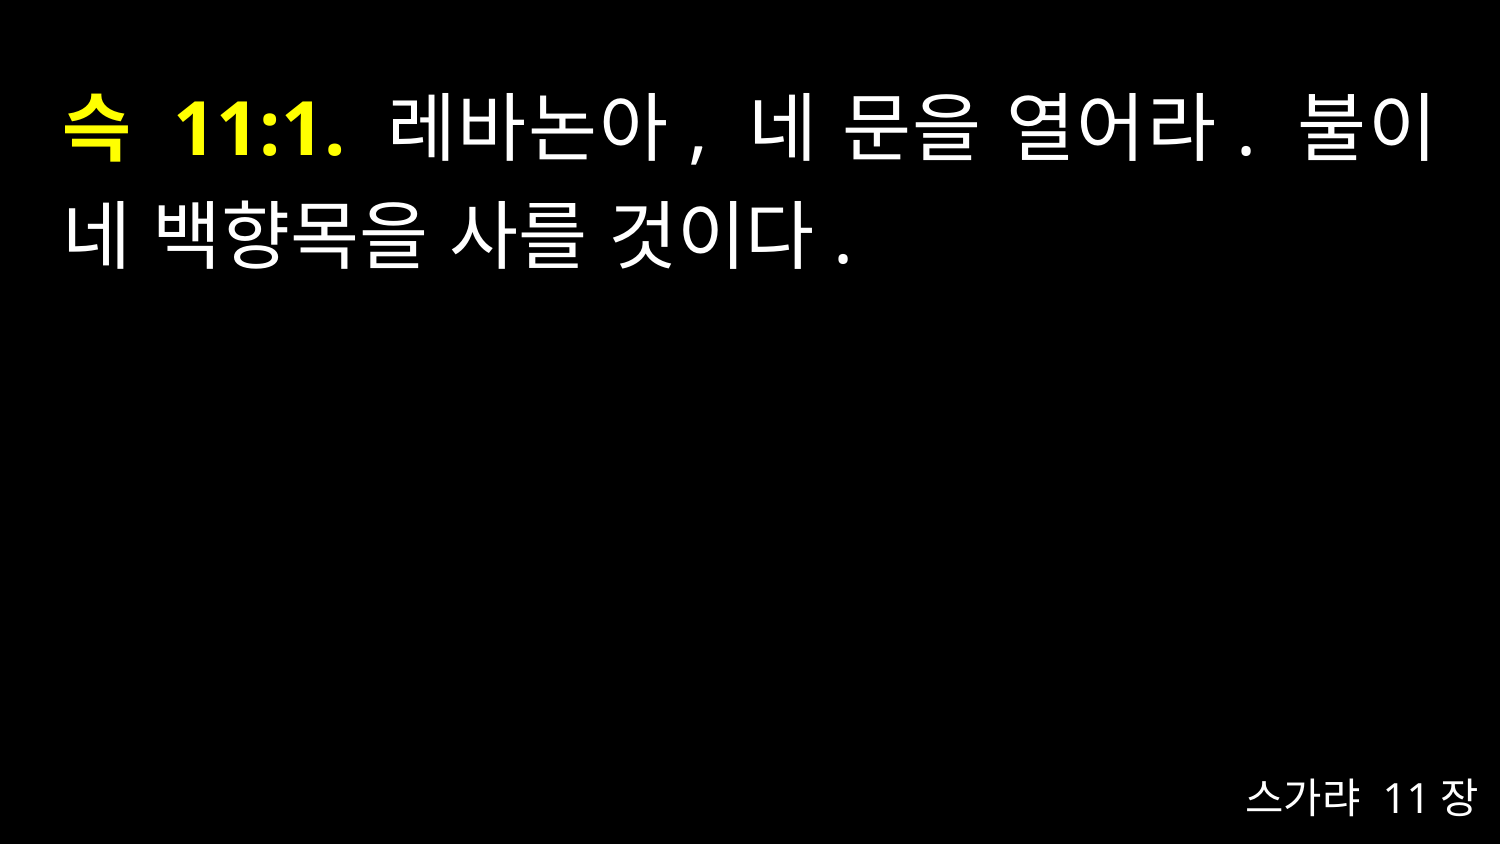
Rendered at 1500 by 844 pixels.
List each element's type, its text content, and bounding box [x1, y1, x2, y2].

title 슥 11:1. 레바논아, 네 문을 열어라. 불이 네 백향목을 사를 것이다. [0, 0, 1500, 844]
subtitle 스가랴 11장 [916, 770, 1500, 844]
